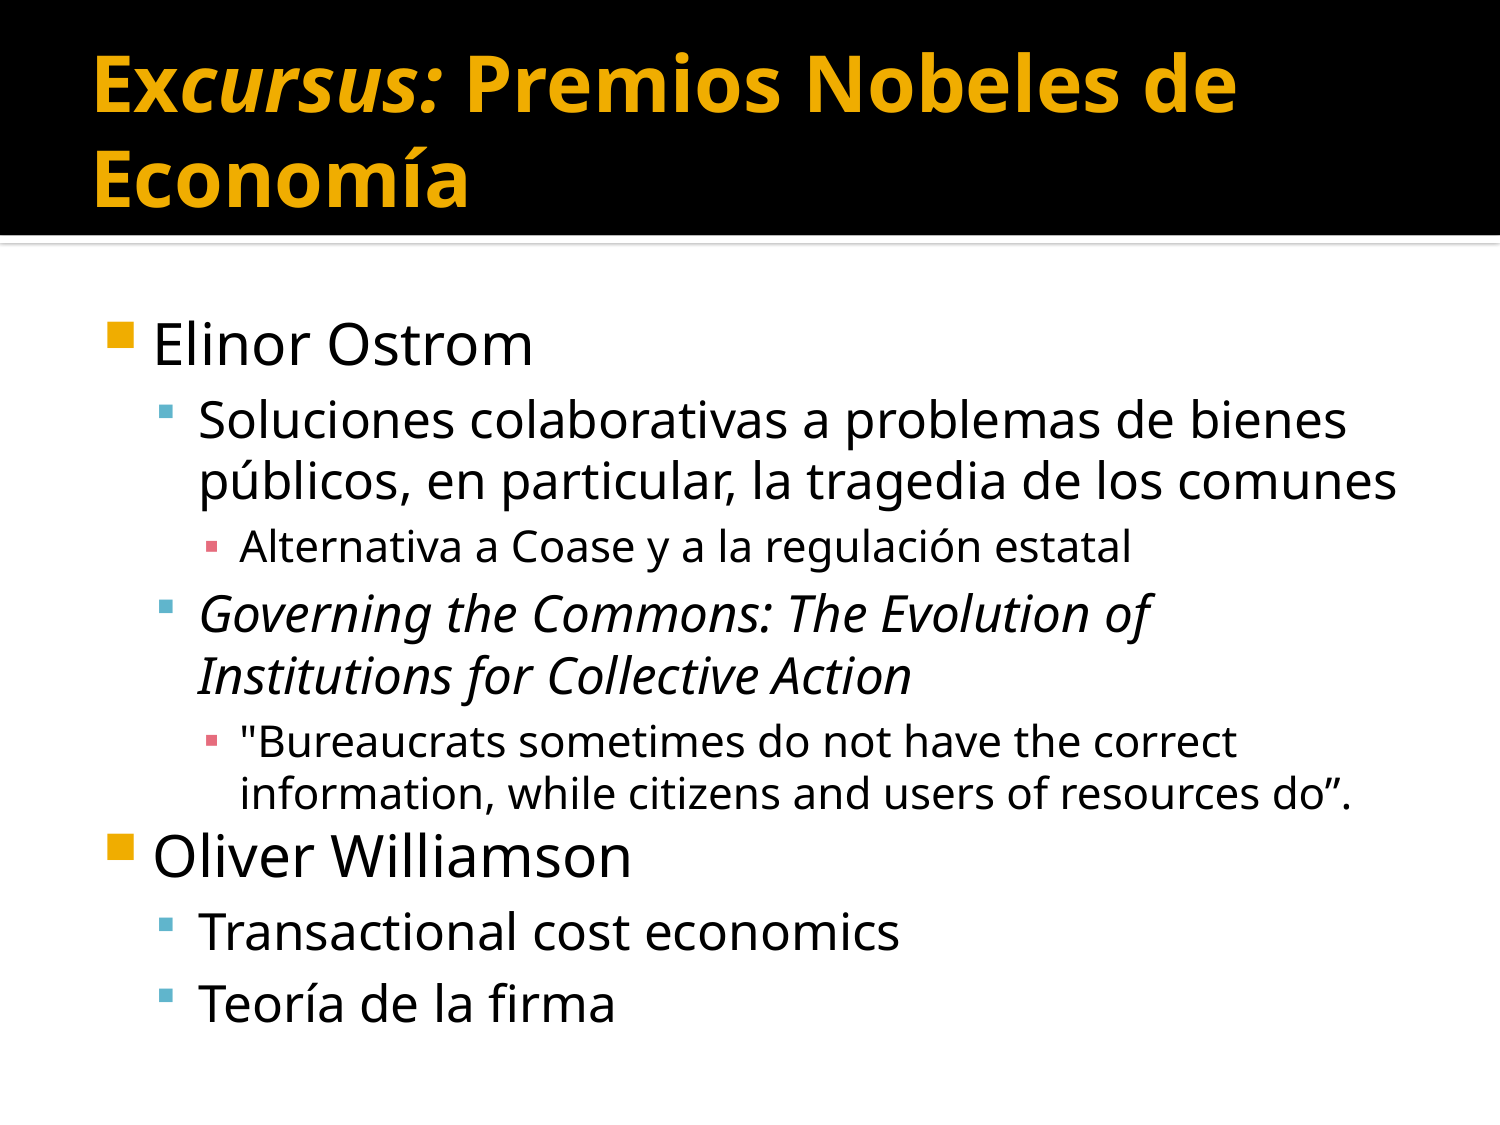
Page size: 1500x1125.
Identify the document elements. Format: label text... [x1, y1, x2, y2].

title Excursus: Premios Nobeles de Economía [75, 25, 1425, 231]
list Elinor Ostrom Soluciones colaborativas a problemas de bienes públicos, en particular, la tragedia de los comunes Alternativa a Coase y a la regulación estatal Governing the Commons: The Evolution of Institutions for Collective Action "Bureaucrats sometimes do not have the correct information, while citizens and users of resources do”. Oliver Williamson Transactional cost economics Teoría de la firma [75, 291, 1425, 1050]
